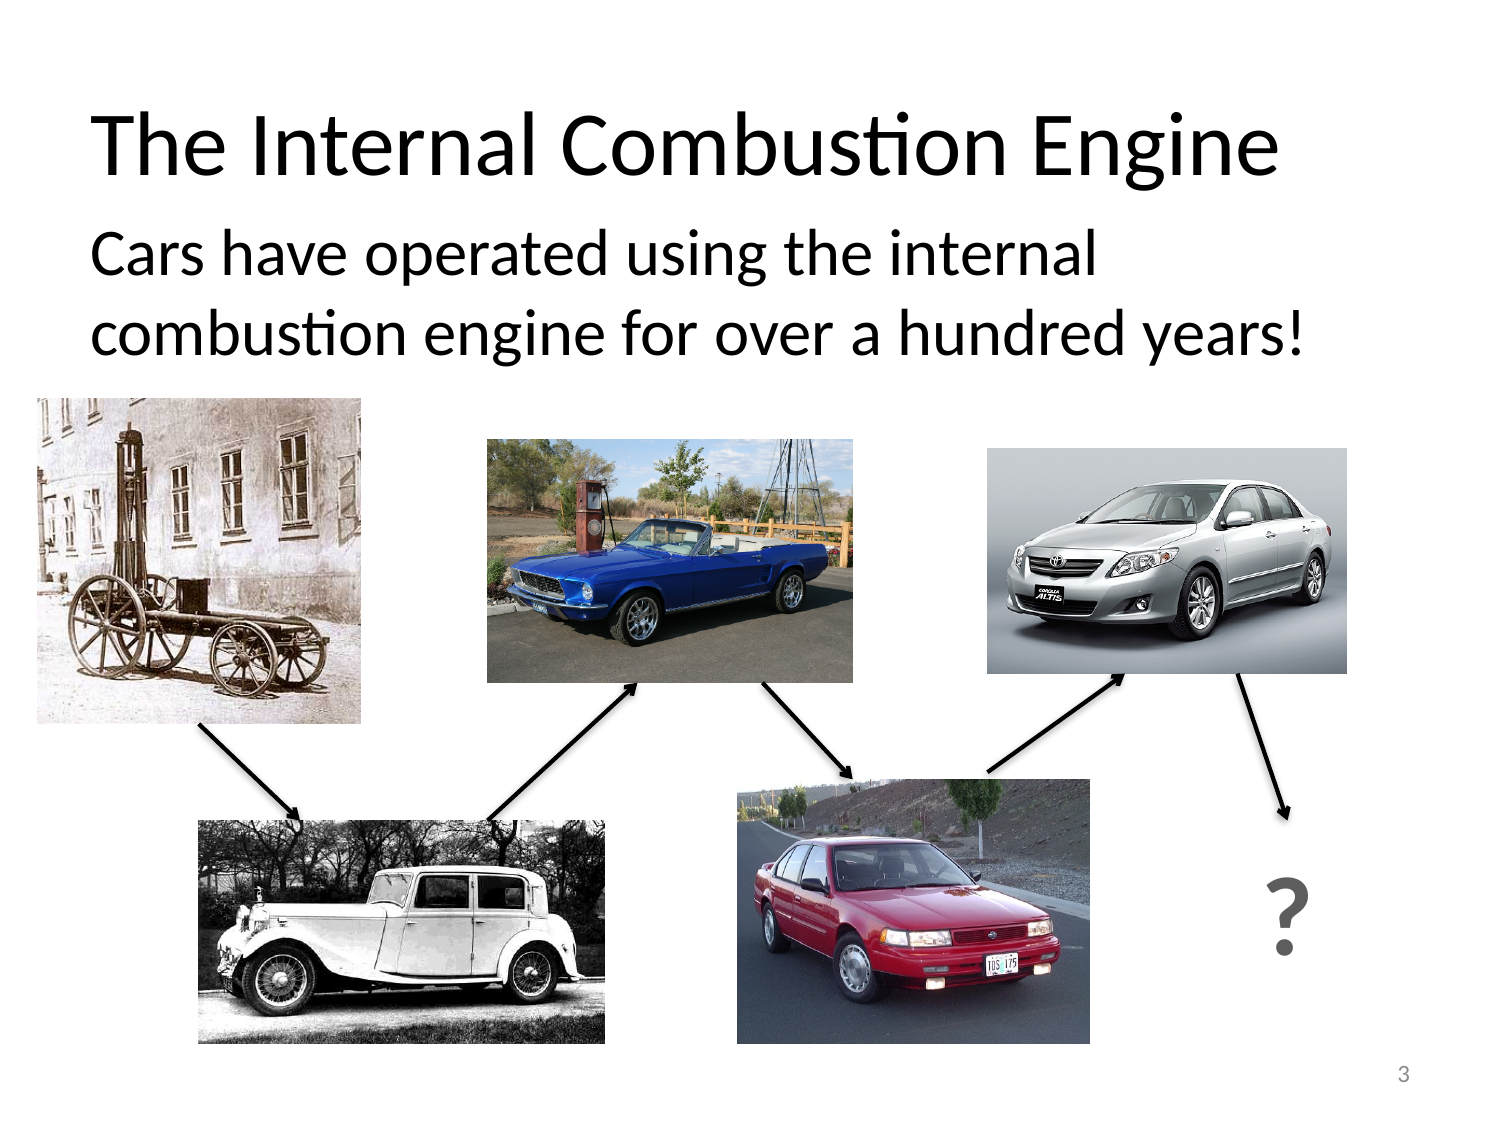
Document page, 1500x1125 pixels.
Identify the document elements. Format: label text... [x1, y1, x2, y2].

title The Internal Combustion Engine [75, 45, 1425, 201]
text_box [1237, 673, 1288, 821]
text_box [198, 723, 301, 821]
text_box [987, 673, 1126, 773]
text_box ? [1246, 835, 1329, 986]
list Cars have operated using the internal combustion engine for over a hundred years! [75, 201, 1425, 944]
picture [737, 779, 1090, 1044]
picture [198, 820, 605, 1044]
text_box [487, 682, 638, 821]
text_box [762, 682, 853, 780]
picture [987, 448, 1348, 674]
picture [37, 397, 361, 725]
picture [487, 439, 853, 683]
slide_number 3 [1074, 1042, 1425, 1103]
